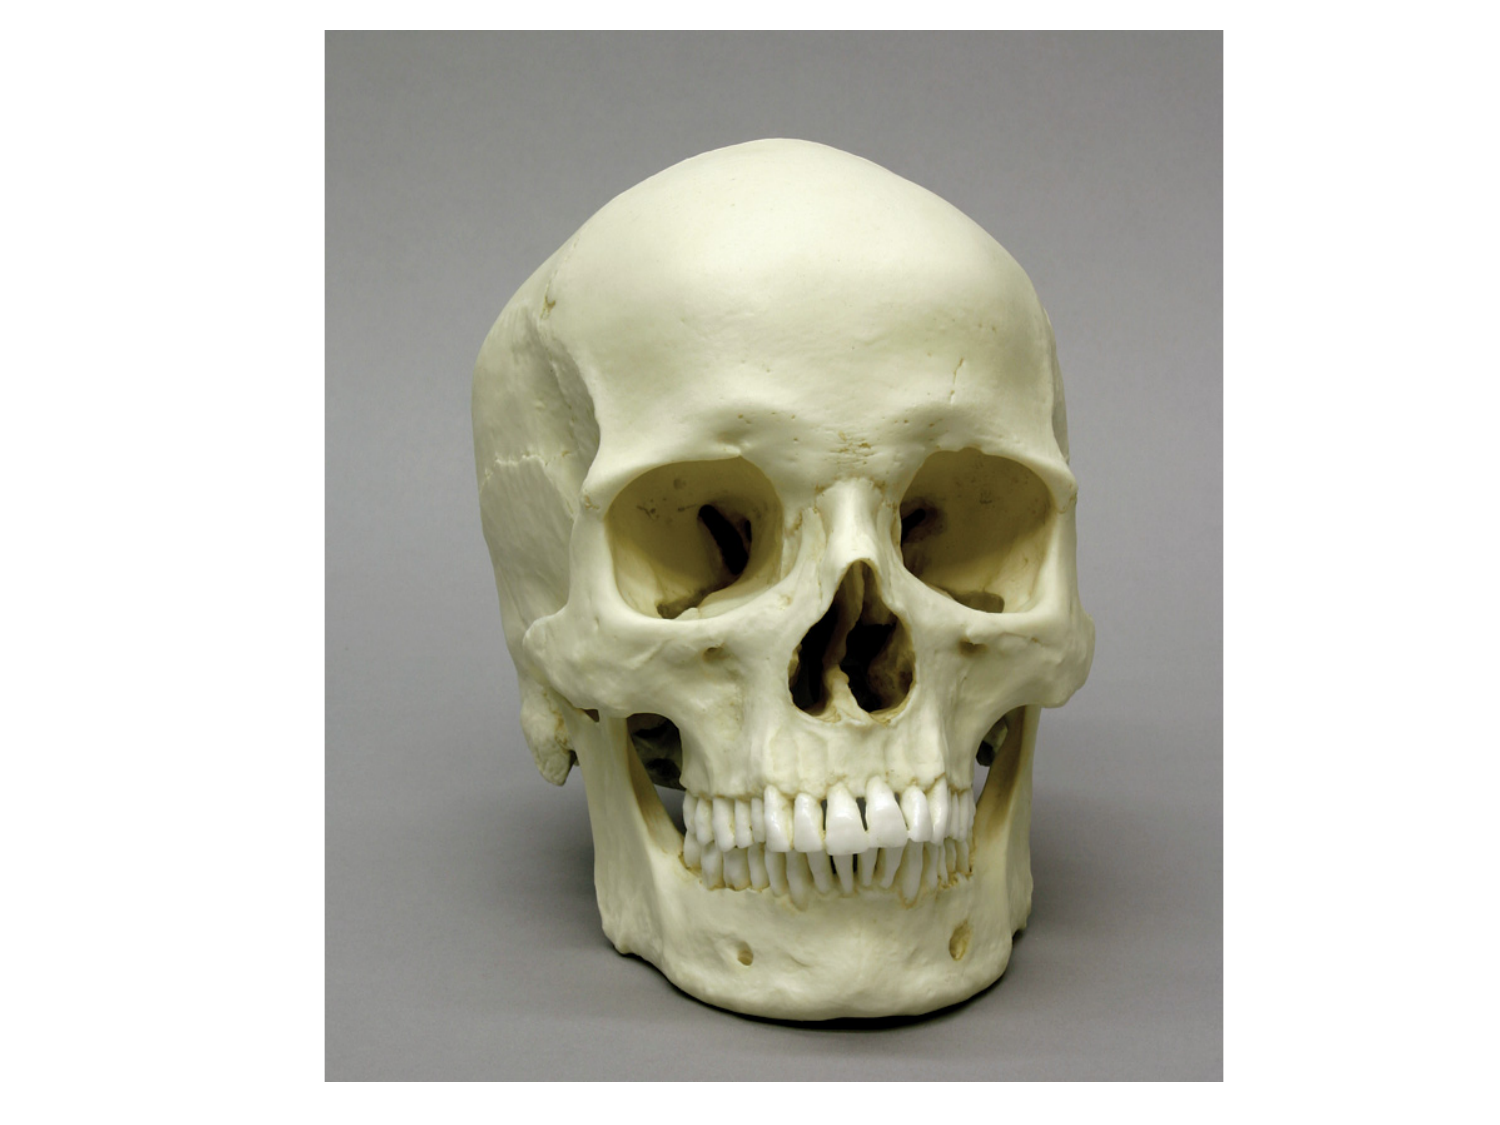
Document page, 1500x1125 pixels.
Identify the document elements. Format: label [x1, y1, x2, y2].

picture [324, 30, 1224, 1082]
